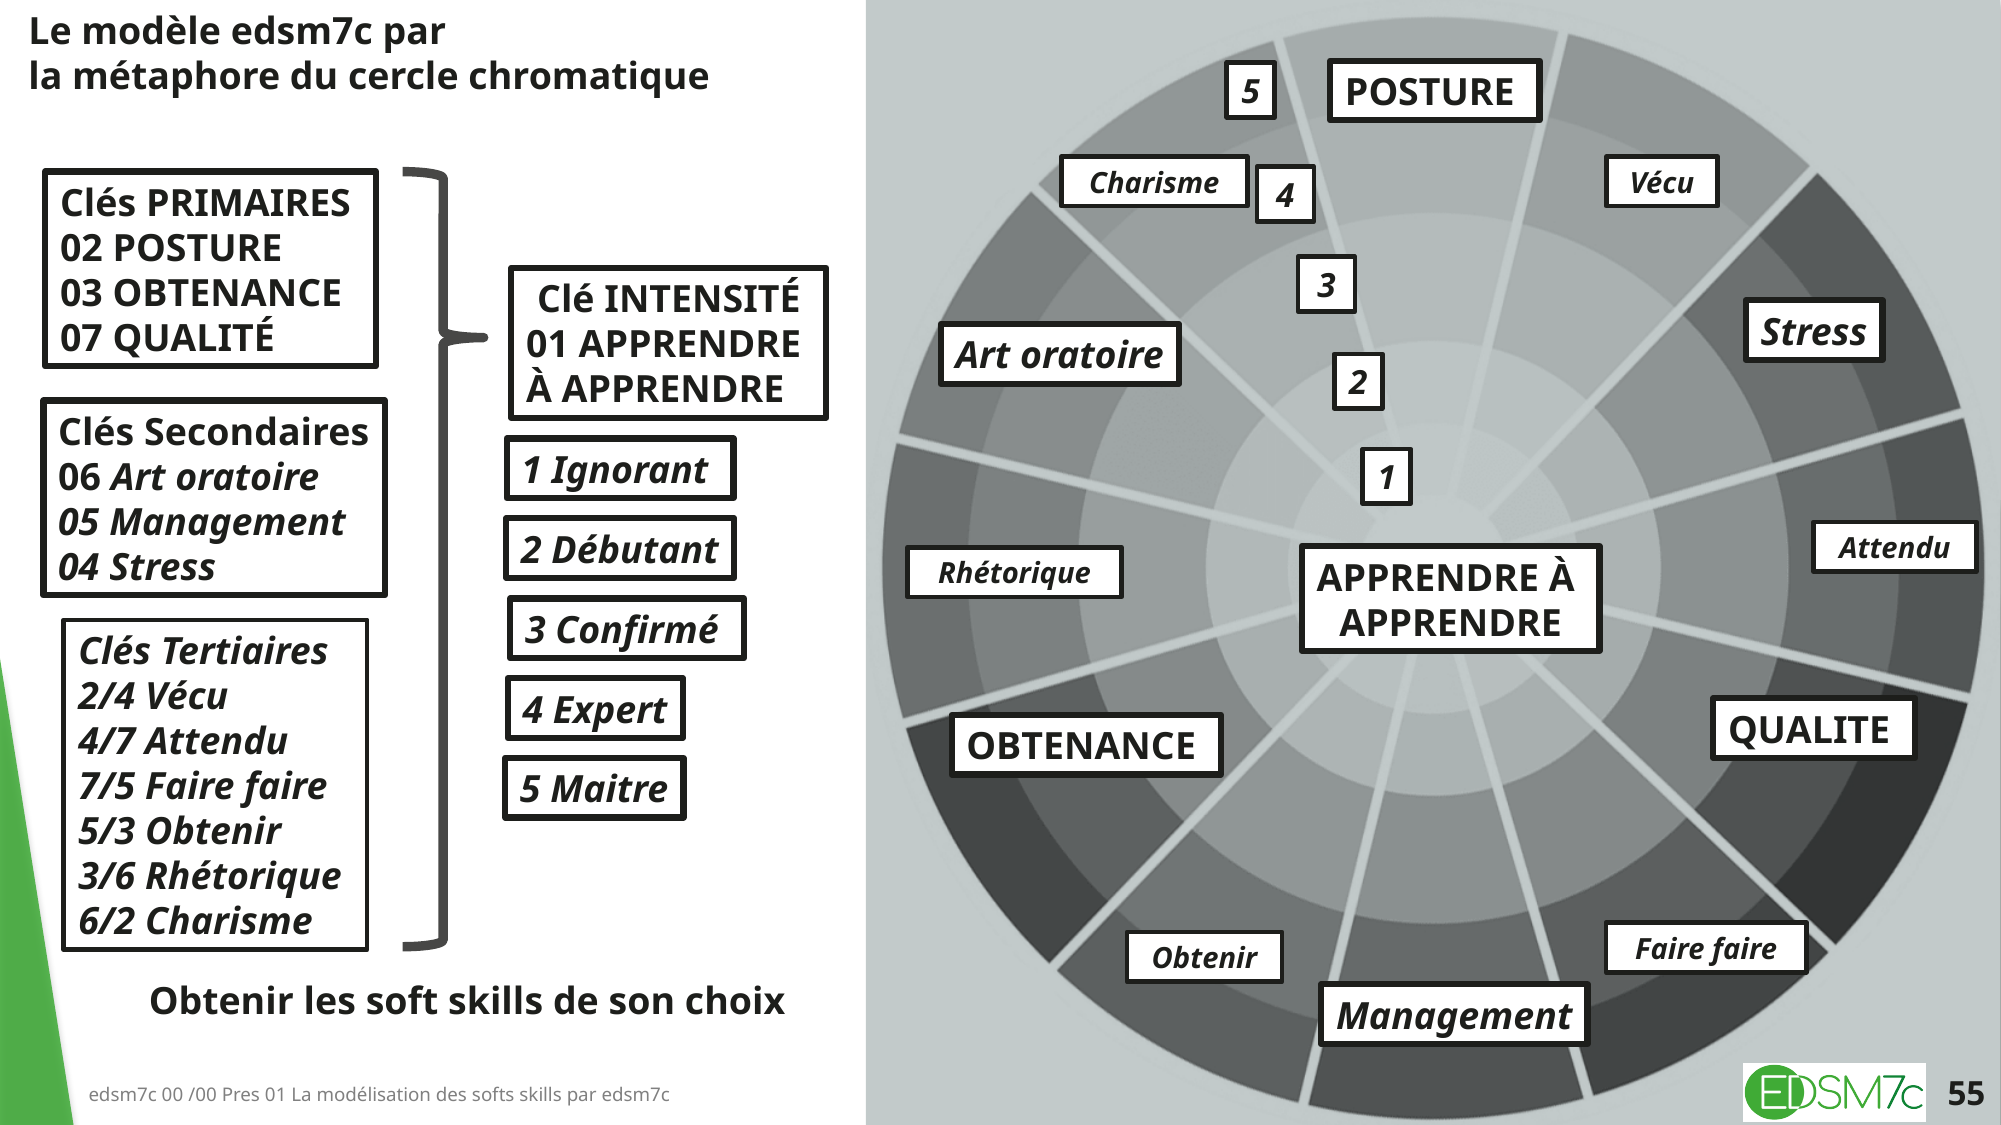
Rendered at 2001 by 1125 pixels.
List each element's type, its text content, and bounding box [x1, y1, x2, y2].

text_box [612, 324, 644, 385]
text_box Clés Secondaires 06 Art oratoire 05 Management 04 Stress [43, 400, 385, 596]
text_box Clés PRIMAIRES 02 POSTURE 03 OBTENANCE 07 QUALITÉ [45, 171, 376, 367]
text_box 2 Débutant [506, 518, 734, 578]
text_box Obtenir les soft skills de son choix [0, 969, 859, 1029]
text_box 4 Expert [507, 678, 683, 738]
text_box [402, 170, 485, 948]
footer edsm7c 00 /00 Pres 01 La modélisation des softs skills par edsm7c [73, 1065, 859, 1125]
picture [865, 0, 2000, 1125]
text_box Clés Tertiaires 2/4 Vécu 4/7 Attendu 7/5 Faire faire 5/3 Obtenir 3/6 Rhétorique 6/2 Charisme [63, 619, 368, 950]
text_box 5 Maitre [505, 757, 684, 818]
text_box Le modèle edsm7c par la métaphore du cercle chromatique [13, 0, 864, 105]
text_box 1 Ignorant [506, 438, 734, 499]
text_box Clé INTENSITÉ 01 APPRENDRE À APPRENDRE [511, 267, 827, 418]
text_box 3 Confirmé [510, 598, 744, 659]
text_box [552, 430, 561, 438]
